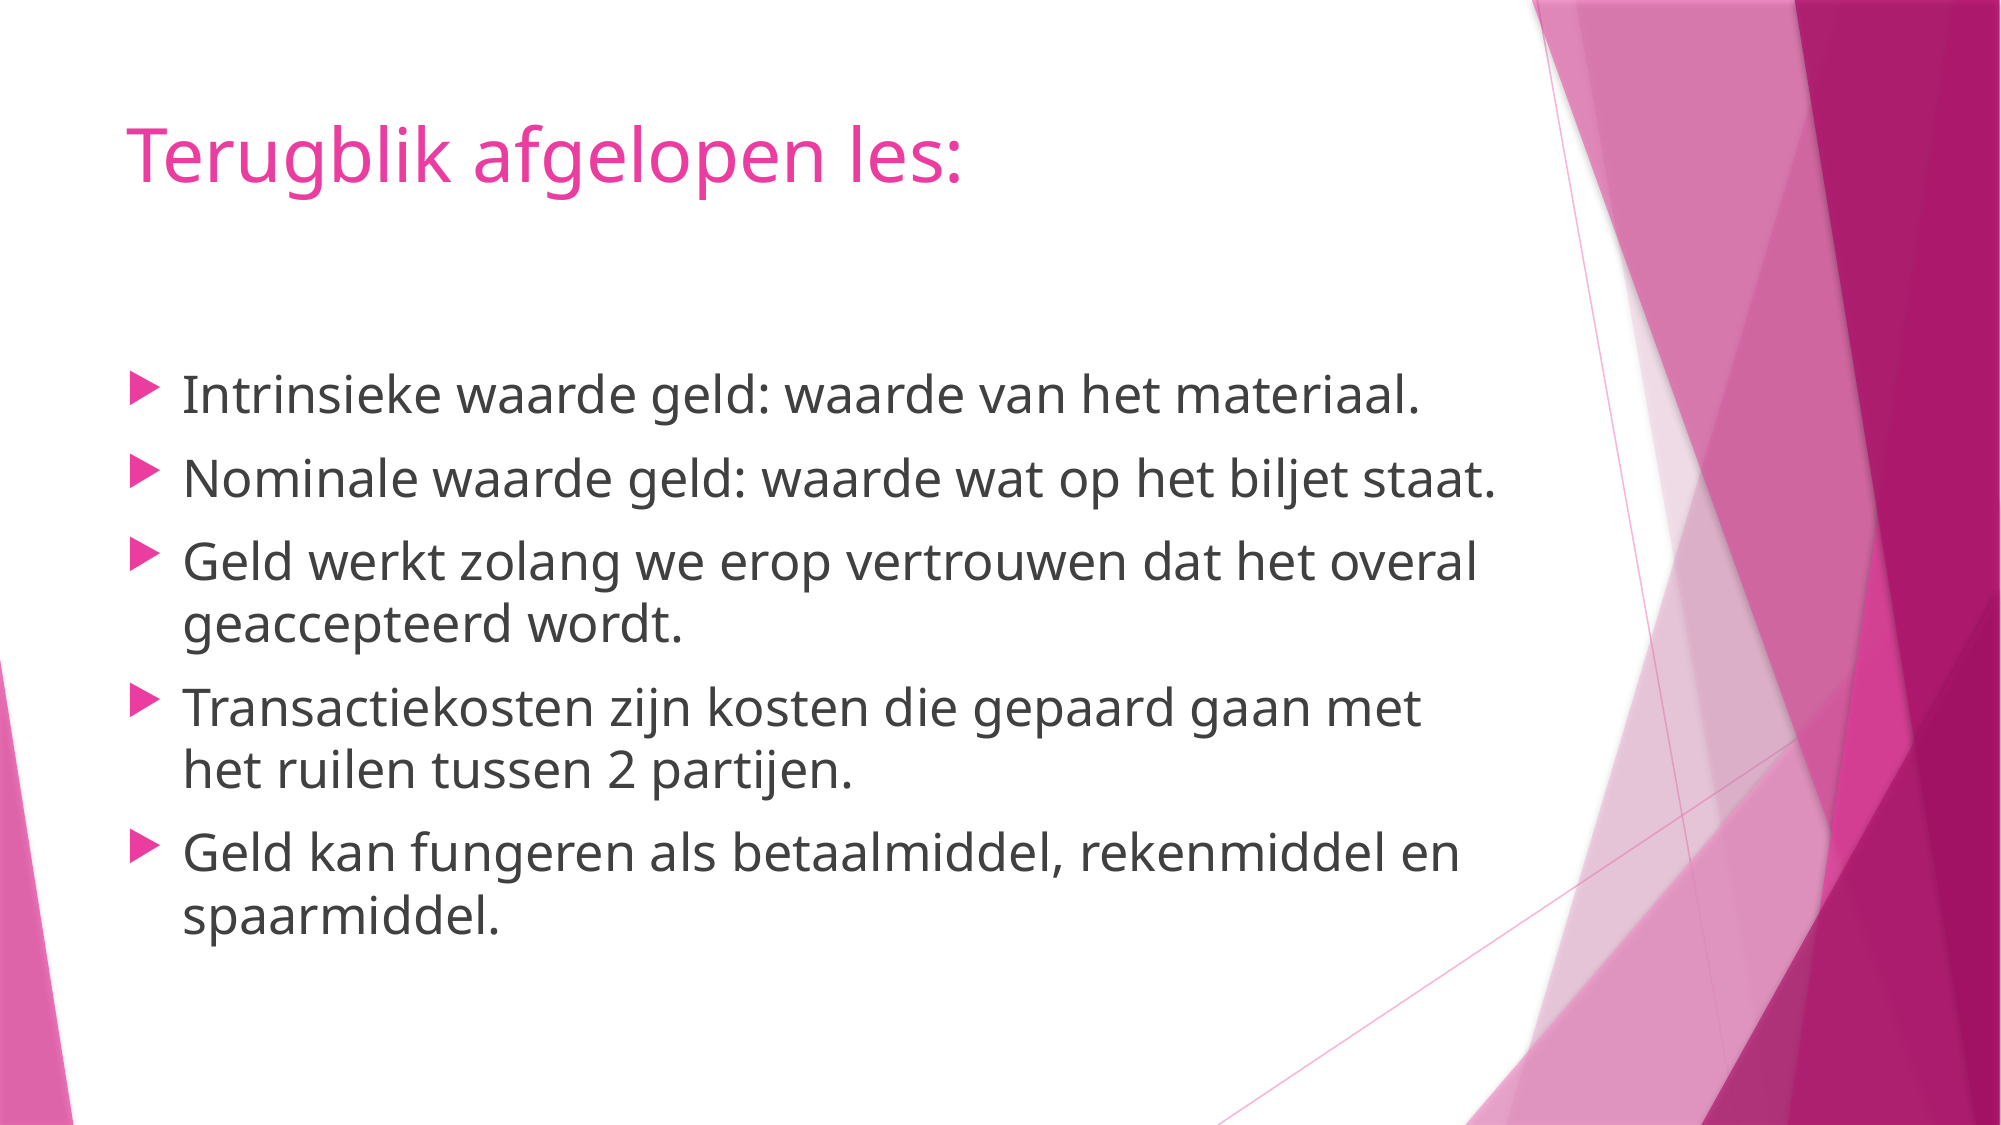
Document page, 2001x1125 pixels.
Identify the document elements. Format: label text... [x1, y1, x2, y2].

list Intrinsieke waarde geld: waarde van het materiaal. Nominale waarde geld: waarde wat op het biljet staat. Geld werkt zolang we erop vertrouwen dat het overal geaccepteerd wordt. Transactiekosten zijn kosten die gepaard gaan met het ruilen tussen 2 partijen. Geld kan fungeren als betaalmiddel, rekenmiddel en spaarmiddel. [111, 354, 1522, 992]
title Terugblik afgelopen les: [111, 99, 1522, 317]
